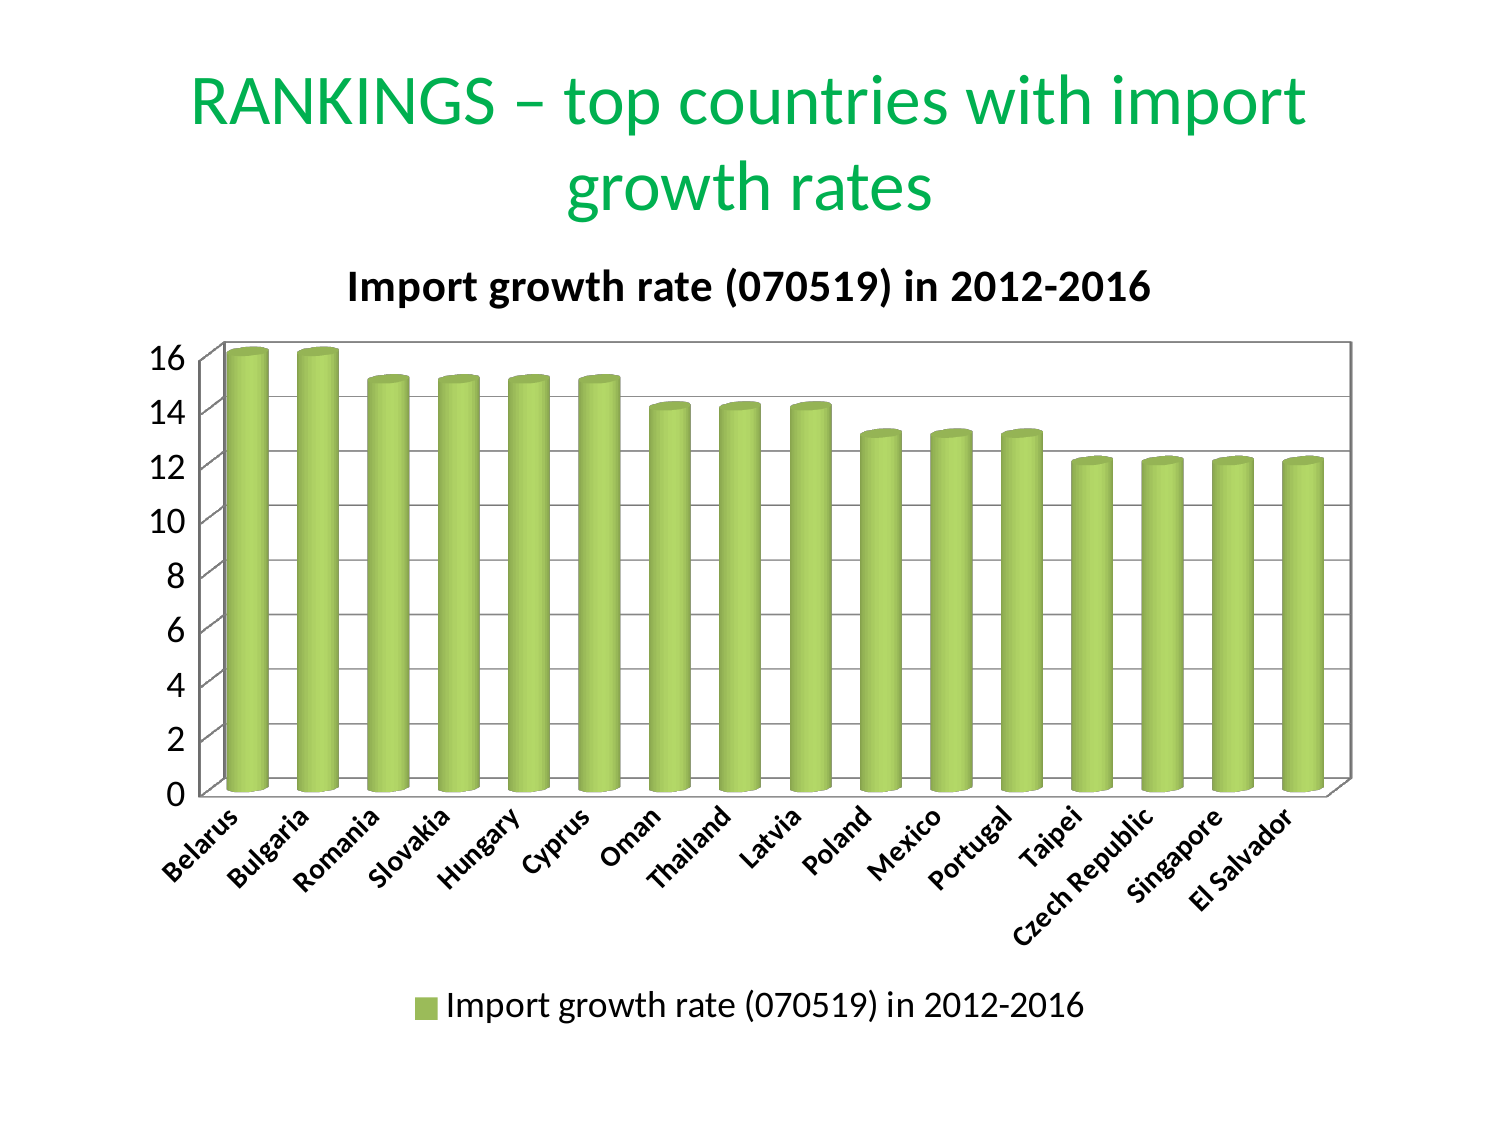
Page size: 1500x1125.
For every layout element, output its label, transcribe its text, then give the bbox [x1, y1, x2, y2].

chart [111, 228, 1389, 1036]
title RANKINGS – top countries with import growth rates [75, 45, 1425, 233]
